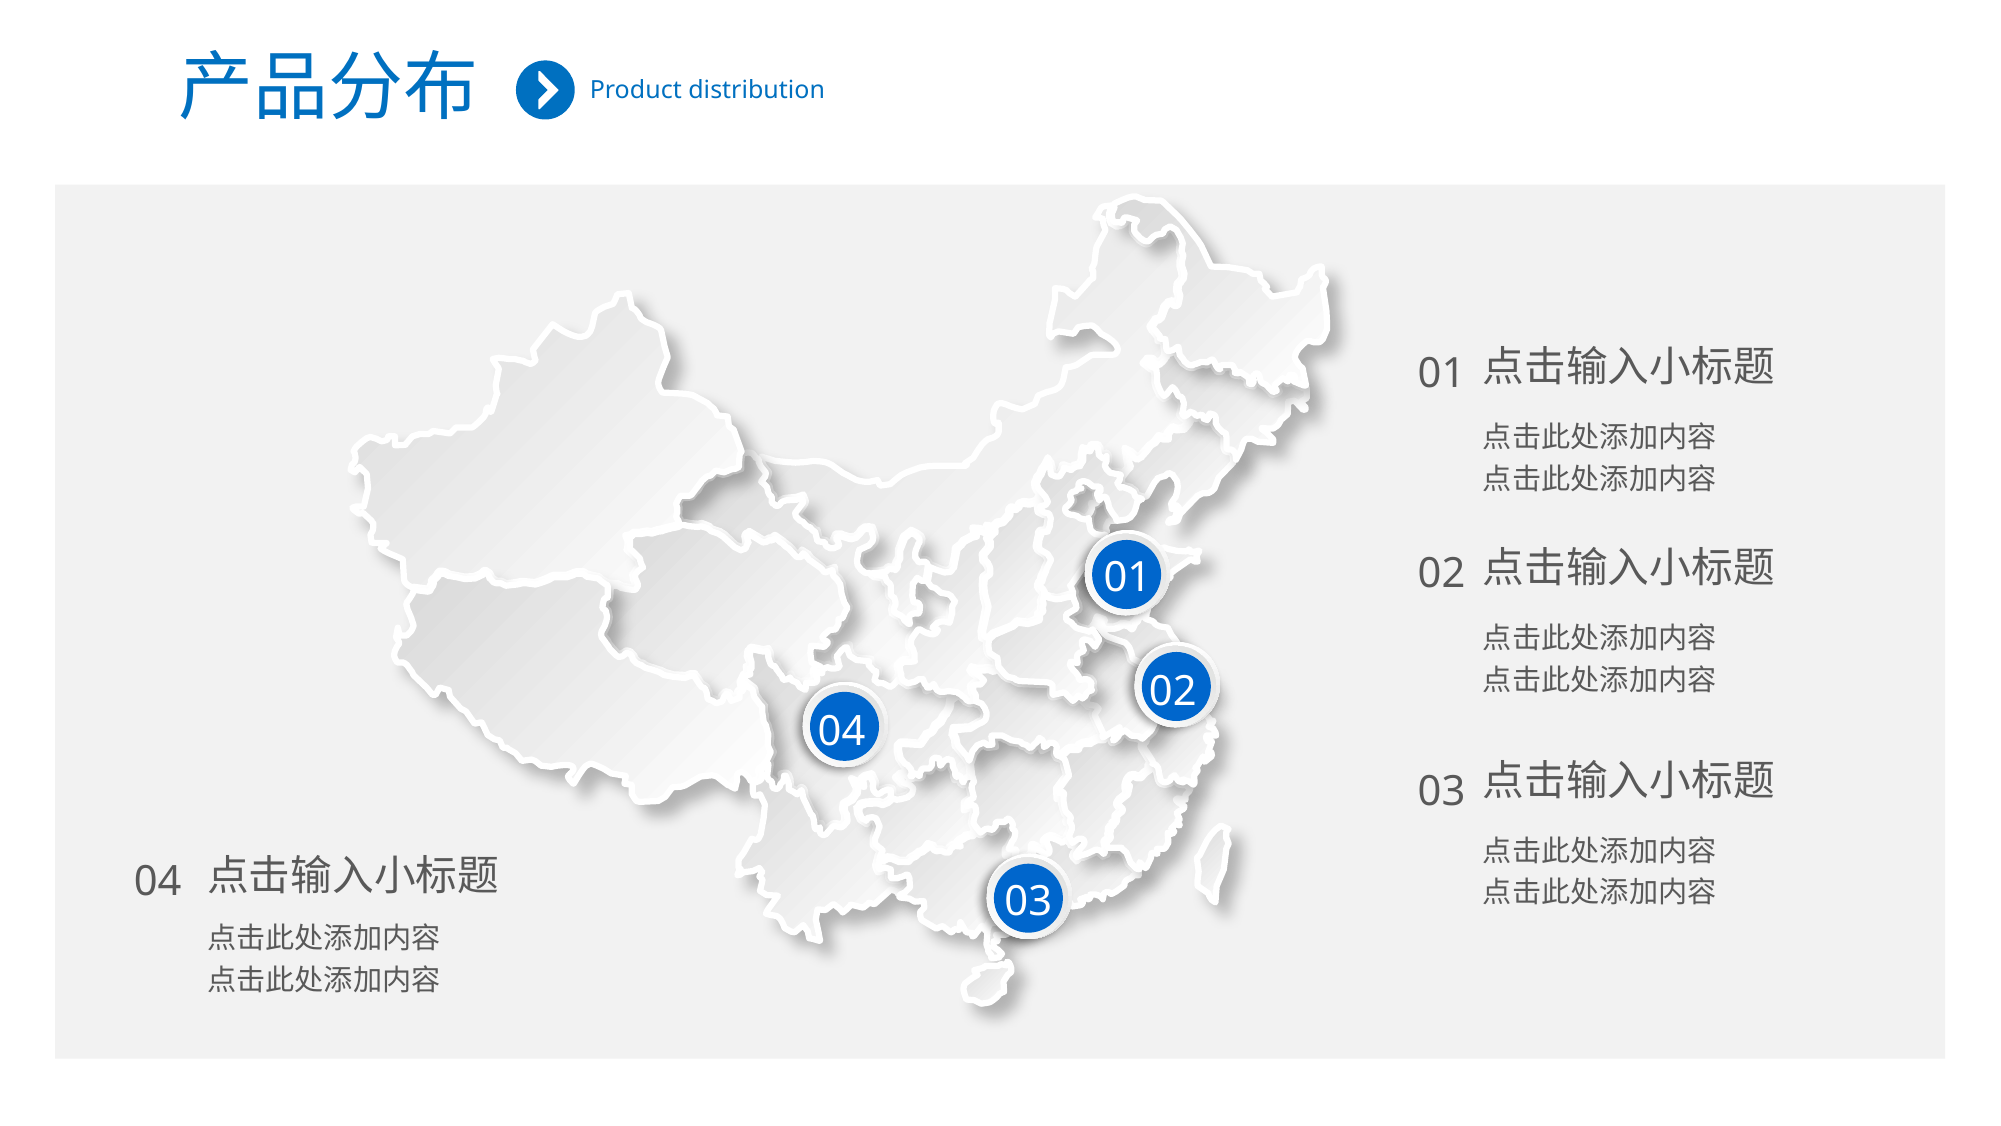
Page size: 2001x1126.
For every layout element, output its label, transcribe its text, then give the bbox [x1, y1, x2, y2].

text_box 01 [1402, 338, 1462, 403]
text_box 04 [118, 846, 186, 912]
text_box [1132, 641, 1221, 728]
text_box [986, 853, 1073, 940]
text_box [1467, 533, 1875, 705]
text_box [1084, 529, 1171, 616]
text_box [801, 681, 889, 768]
text_box [53, 183, 1947, 1061]
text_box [350, 196, 1328, 1004]
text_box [1467, 332, 1875, 504]
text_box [192, 841, 599, 1005]
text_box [114, 30, 951, 138]
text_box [1467, 746, 1875, 918]
text_box 03 [1402, 756, 1462, 822]
text_box 02 [1402, 538, 1462, 604]
